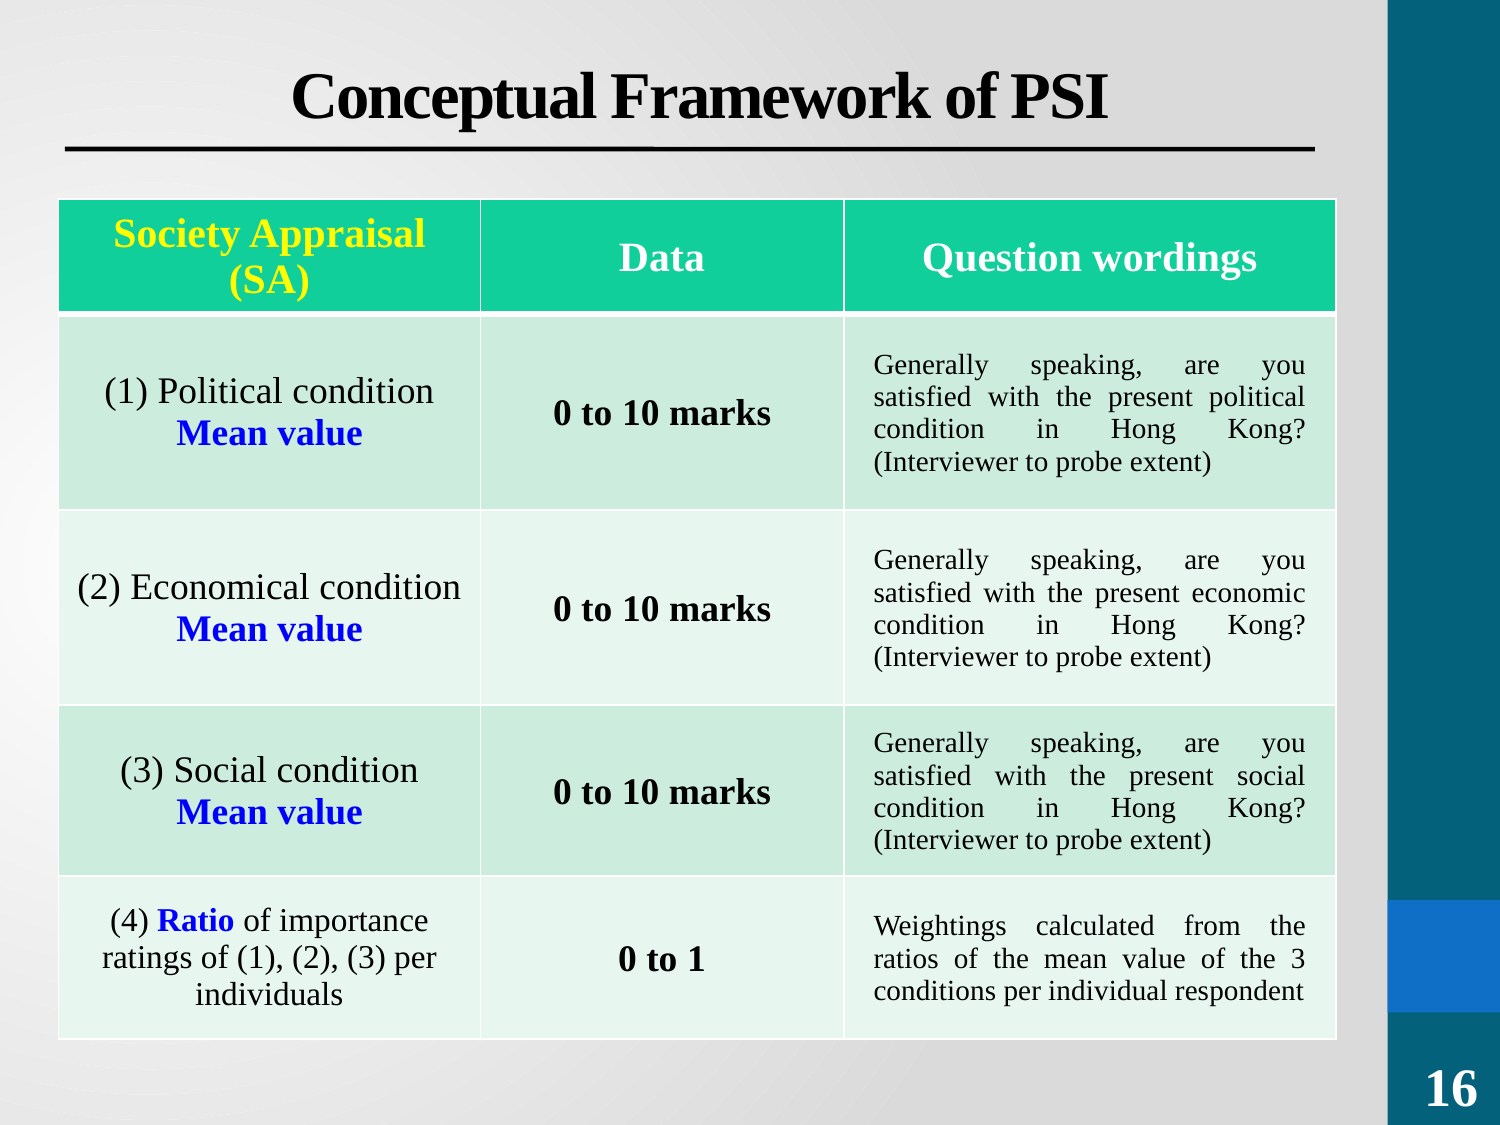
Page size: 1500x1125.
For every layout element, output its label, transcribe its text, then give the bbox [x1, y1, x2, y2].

table_cell Generally speaking, are you satisfied with the present economic condition in Hong Kong? (Interviewer to probe extent) [845, 511, 1335, 704]
table_cell Generally speaking, are you satisfied with the present social condition in Hong Kong? (Interviewer to probe extent) [845, 706, 1335, 875]
table_cell 0 to 10 marks [481, 706, 843, 875]
text_box 16 [1403, 1045, 1500, 1125]
table_cell 0 to 10 marks [481, 317, 843, 509]
table_cell (4) Ratio of importance ratings of (1), (2), (3) per individuals [59, 877, 480, 1038]
table_header Society Appraisal (SA) [59, 200, 480, 311]
table_cell (3) Social condition Mean value [59, 706, 480, 875]
table_cell 0 to 10 marks [481, 511, 843, 704]
table_cell Political condition Mean value [59, 317, 480, 509]
table_cell Weightings calculated from the ratios of the mean value of the 3 conditions per individual respondent [845, 877, 1335, 1038]
table_header Data [481, 200, 843, 311]
table_cell 0 to 1 [481, 877, 843, 1038]
table_cell (2) Economical condition Mean value [59, 511, 480, 704]
table_cell Generally speaking, are you satisfied with the present political condition in Hong Kong? (Interviewer to probe extent) [845, 317, 1335, 509]
table_header Question wordings [845, 200, 1335, 311]
text_box Conceptual Framework of PSI [75, 45, 1325, 129]
